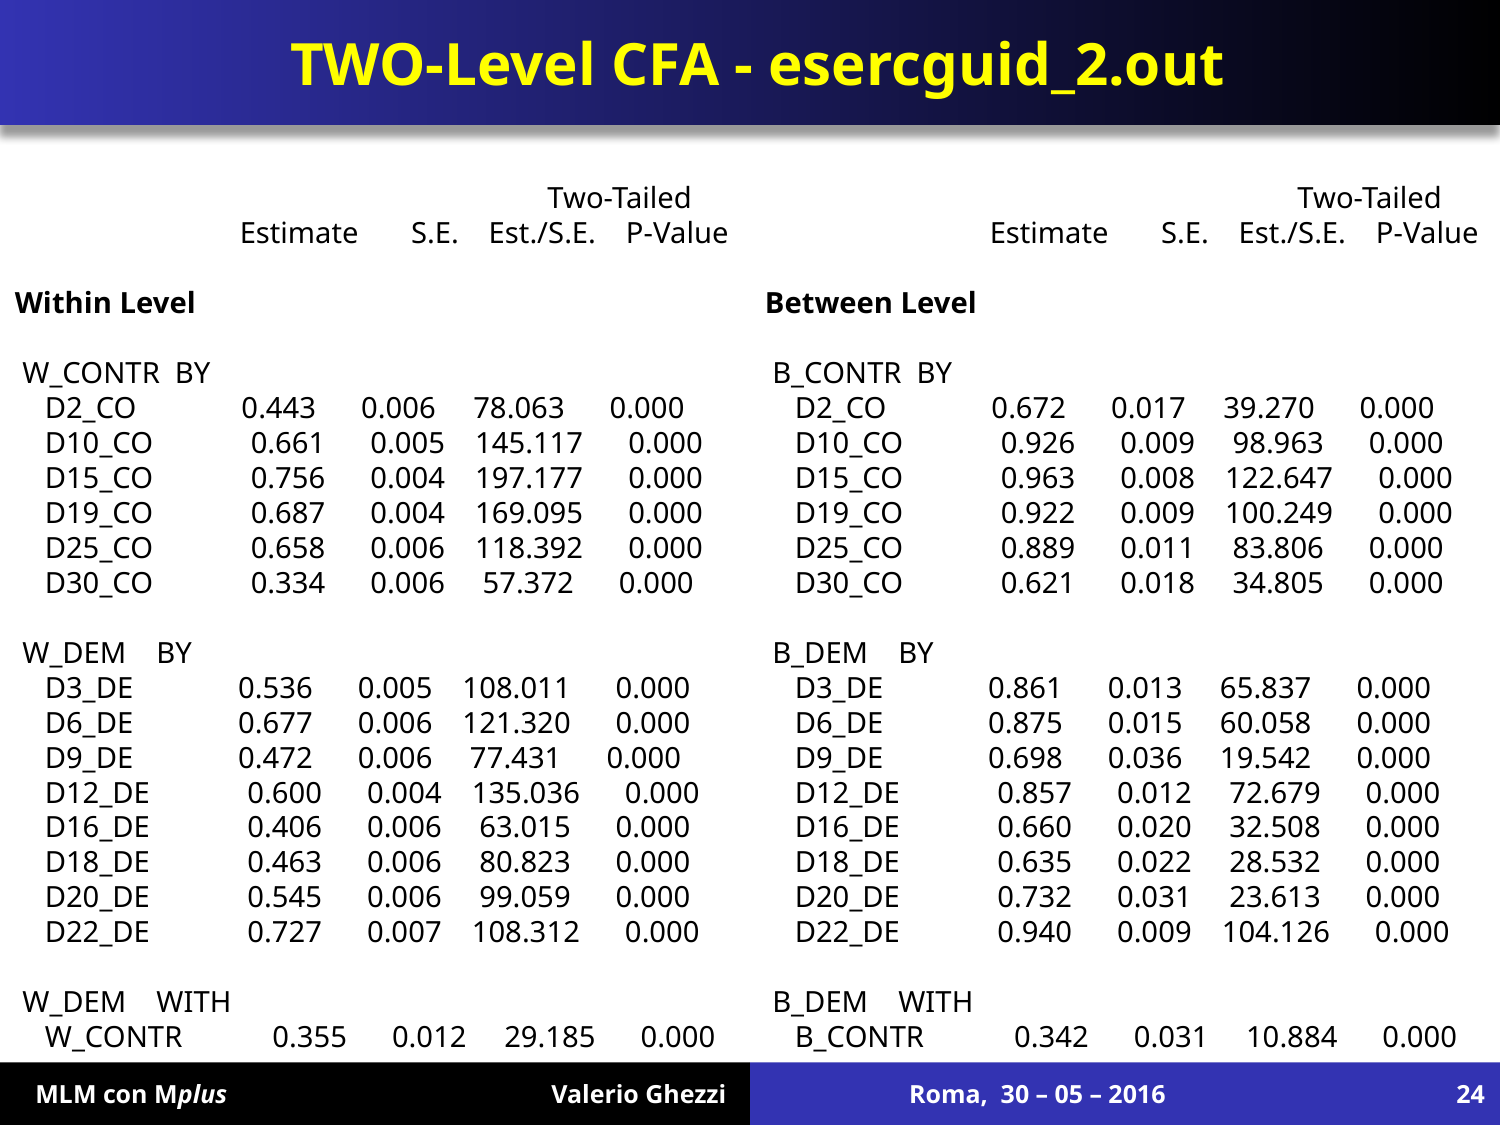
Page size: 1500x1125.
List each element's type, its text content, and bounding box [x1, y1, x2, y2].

list MLM con Mplus Valerio Ghezzi [0, 1062, 750, 1125]
text_box Two-Tailed Estimate S.E. Est./S.E. P-Value Between Level B_CONTR BY D2_CO 0.672 0.017 39.270 0.000 D10_CO 0.926 0.009 98.963 0.000 D15_CO 0.963 0.008 122.647 0.000 D19_CO 0.922 0.009 100.249 0.000 D25_CO 0.889 0.011 83.806 0.000 D30_CO 0.621 0.018 34.805 0.000 B_DEM BY D3_DE 0.861 0.013 65.837 0.000 D6_DE 0.875 0.015 60.058 0.000 D9_DE 0.698 0.036 19.542 0.000 D12_DE 0.857 0.012 72.679 0.000 D16_DE 0.660 0.020 32.508 0.000 D18_DE 0.635 0.022 28.532 0.000 D20_DE 0.732 0.031 23.613 0.000 D22_DE 0.940 0.009 104.126 0.000 B_DEM WITH B_CONTR 0.342 0.031 10.884 0.000 [749, 137, 1500, 1061]
text_box Two-Tailed Estimate S.E. Est./S.E. P-Value Within Level W_CONTR BY D2_CO 0.443 0.006 78.063 0.000 D10_CO 0.661 0.005 145.117 0.000 D15_CO 0.756 0.004 197.177 0.000 D19_CO 0.687 0.004 169.095 0.000 D25_CO 0.658 0.006 118.392 0.000 D30_CO 0.334 0.006 57.372 0.000 W_DEM BY D3_DE 0.536 0.005 108.011 0.000 D6_DE 0.677 0.006 121.320 0.000 D9_DE 0.472 0.006 77.431 0.000 D12_DE 0.600 0.004 135.036 0.000 D16_DE 0.406 0.006 63.015 0.000 D18_DE 0.463 0.006 80.823 0.000 D20_DE 0.545 0.006 99.059 0.000 D22_DE 0.727 0.007 108.312 0.000 W_DEM WITH W_CONTR 0.355 0.012 29.185 0.000 [0, 137, 749, 1061]
slide_number 24 [1325, 1065, 1500, 1125]
title TWO-Level CFA - esercguid_2.out [0, 0, 1500, 126]
text_box Roma, 30 – 05 – 2016 [750, 1062, 1325, 1125]
